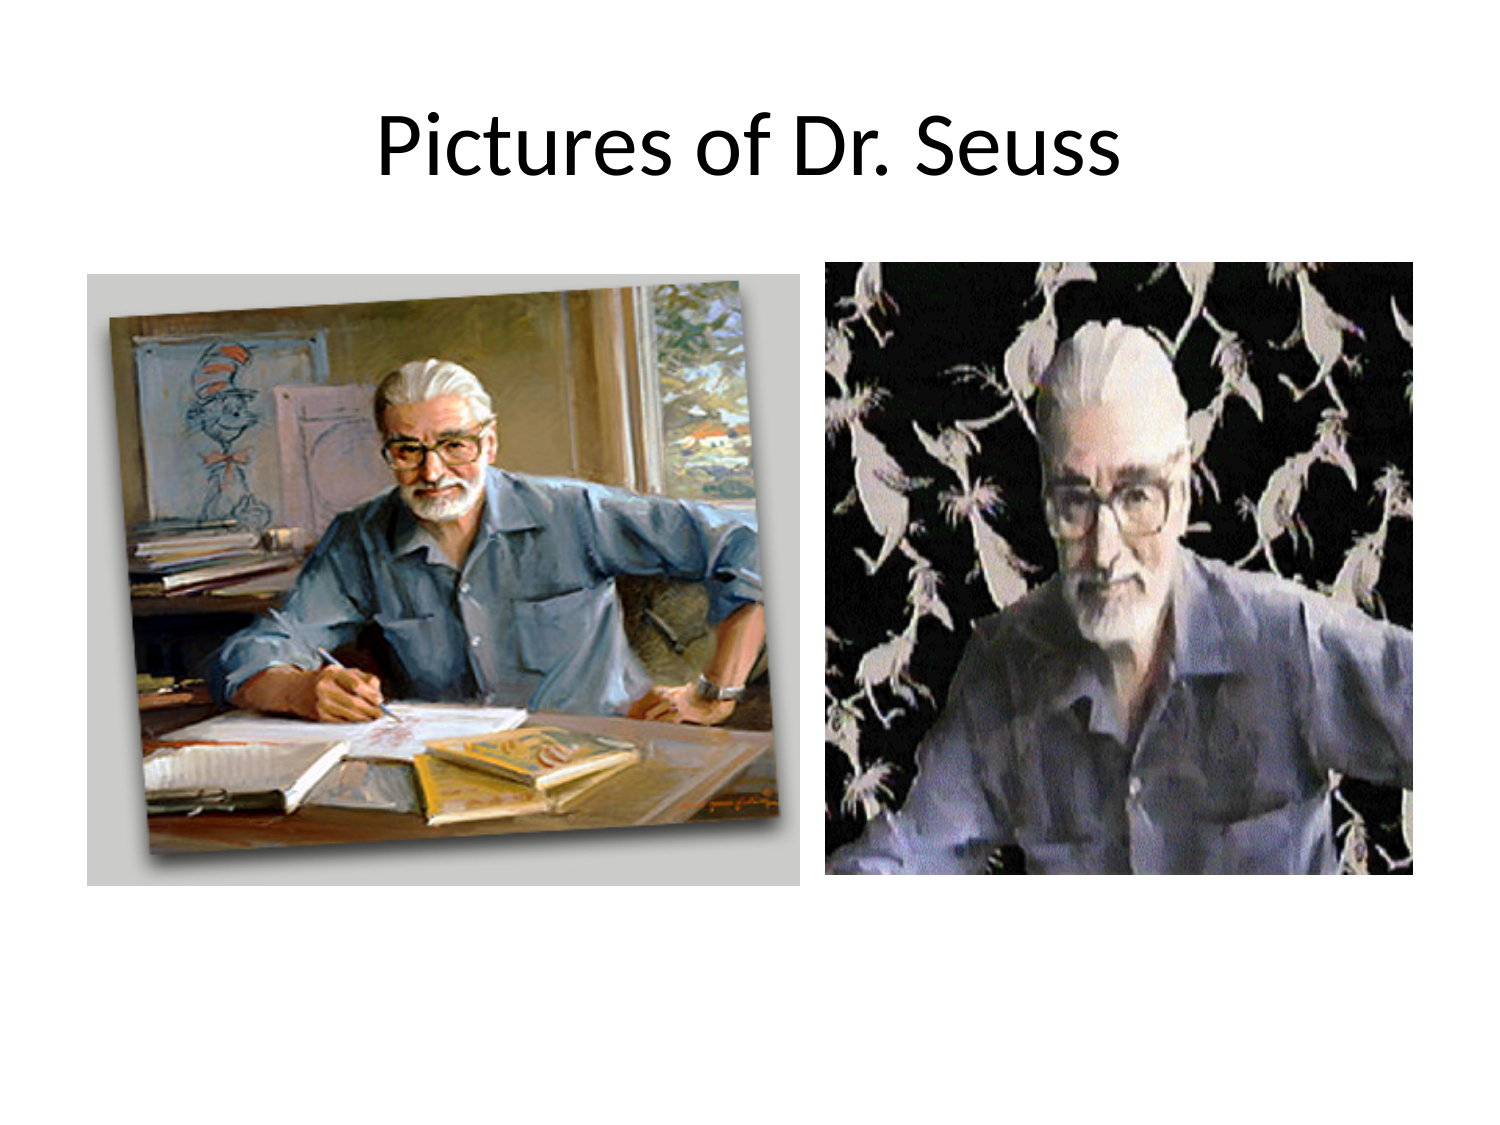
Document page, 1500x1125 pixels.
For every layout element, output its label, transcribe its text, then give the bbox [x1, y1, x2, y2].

picture [87, 274, 801, 887]
picture [824, 262, 1413, 876]
title Pictures of Dr. Seuss [75, 45, 1425, 233]
